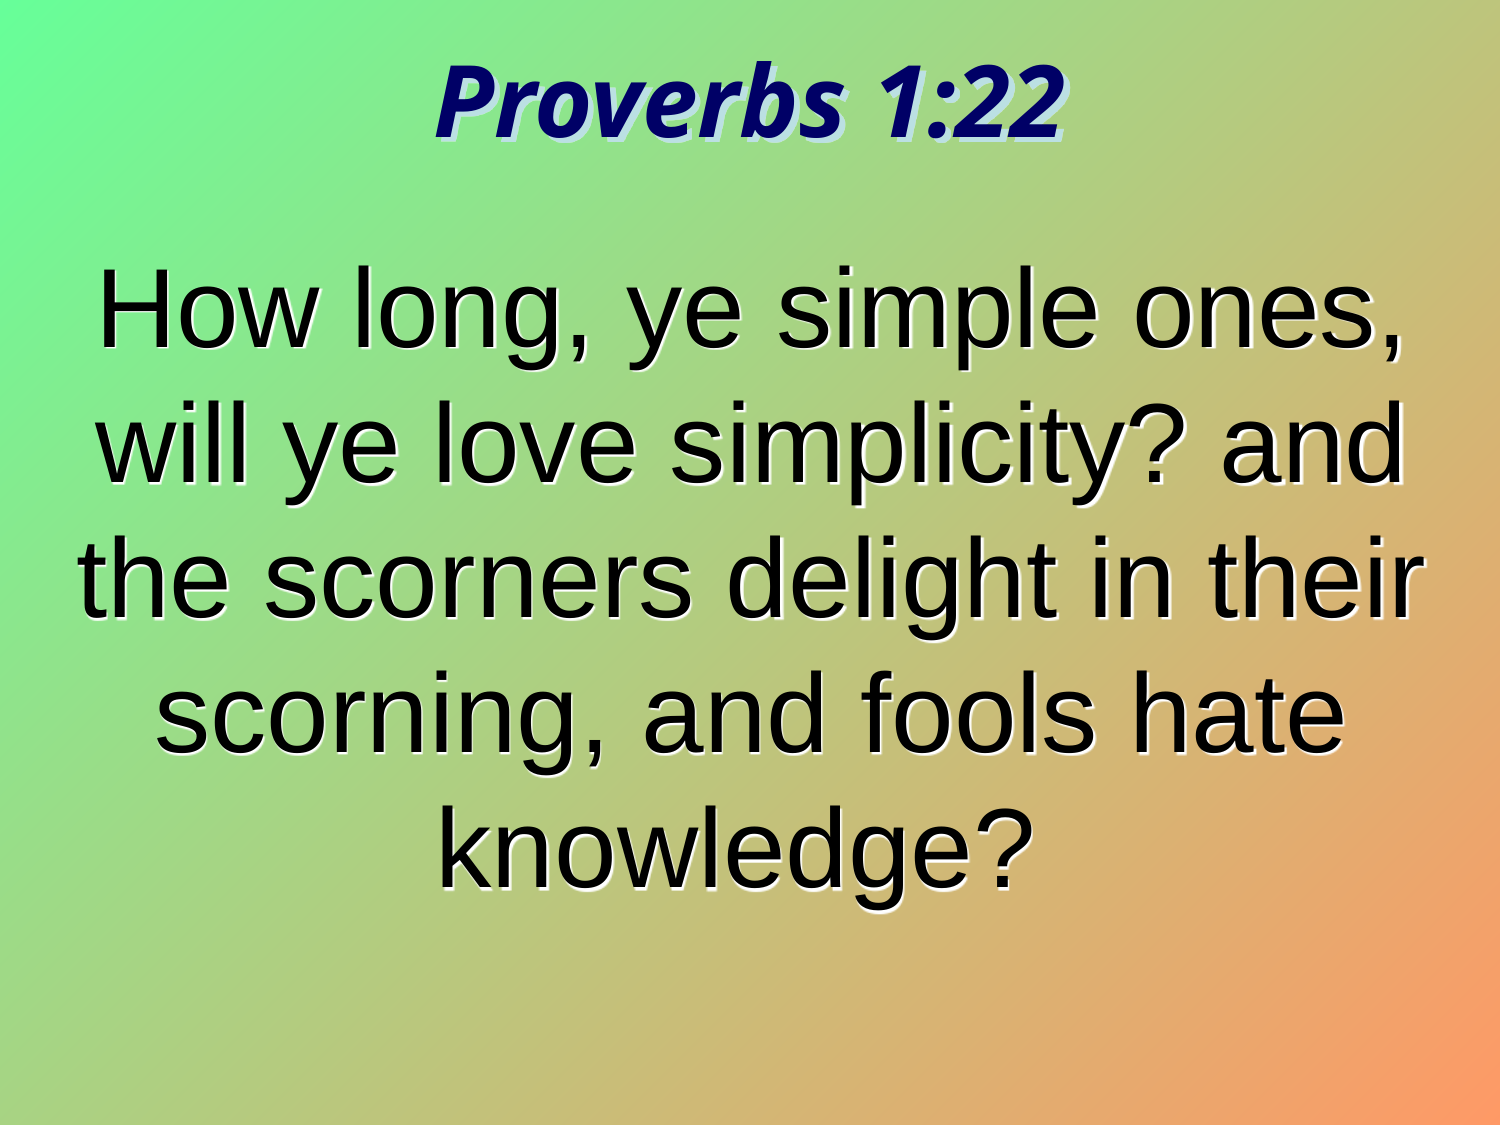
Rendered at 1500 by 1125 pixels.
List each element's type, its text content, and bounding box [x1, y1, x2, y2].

text_box Proverbs 1:22 [0, 29, 1500, 165]
text_box How long, ye simple ones, will ye love simplicity? and the scorners delight in their scorning, and fools hate knowledge? [53, 227, 1449, 918]
